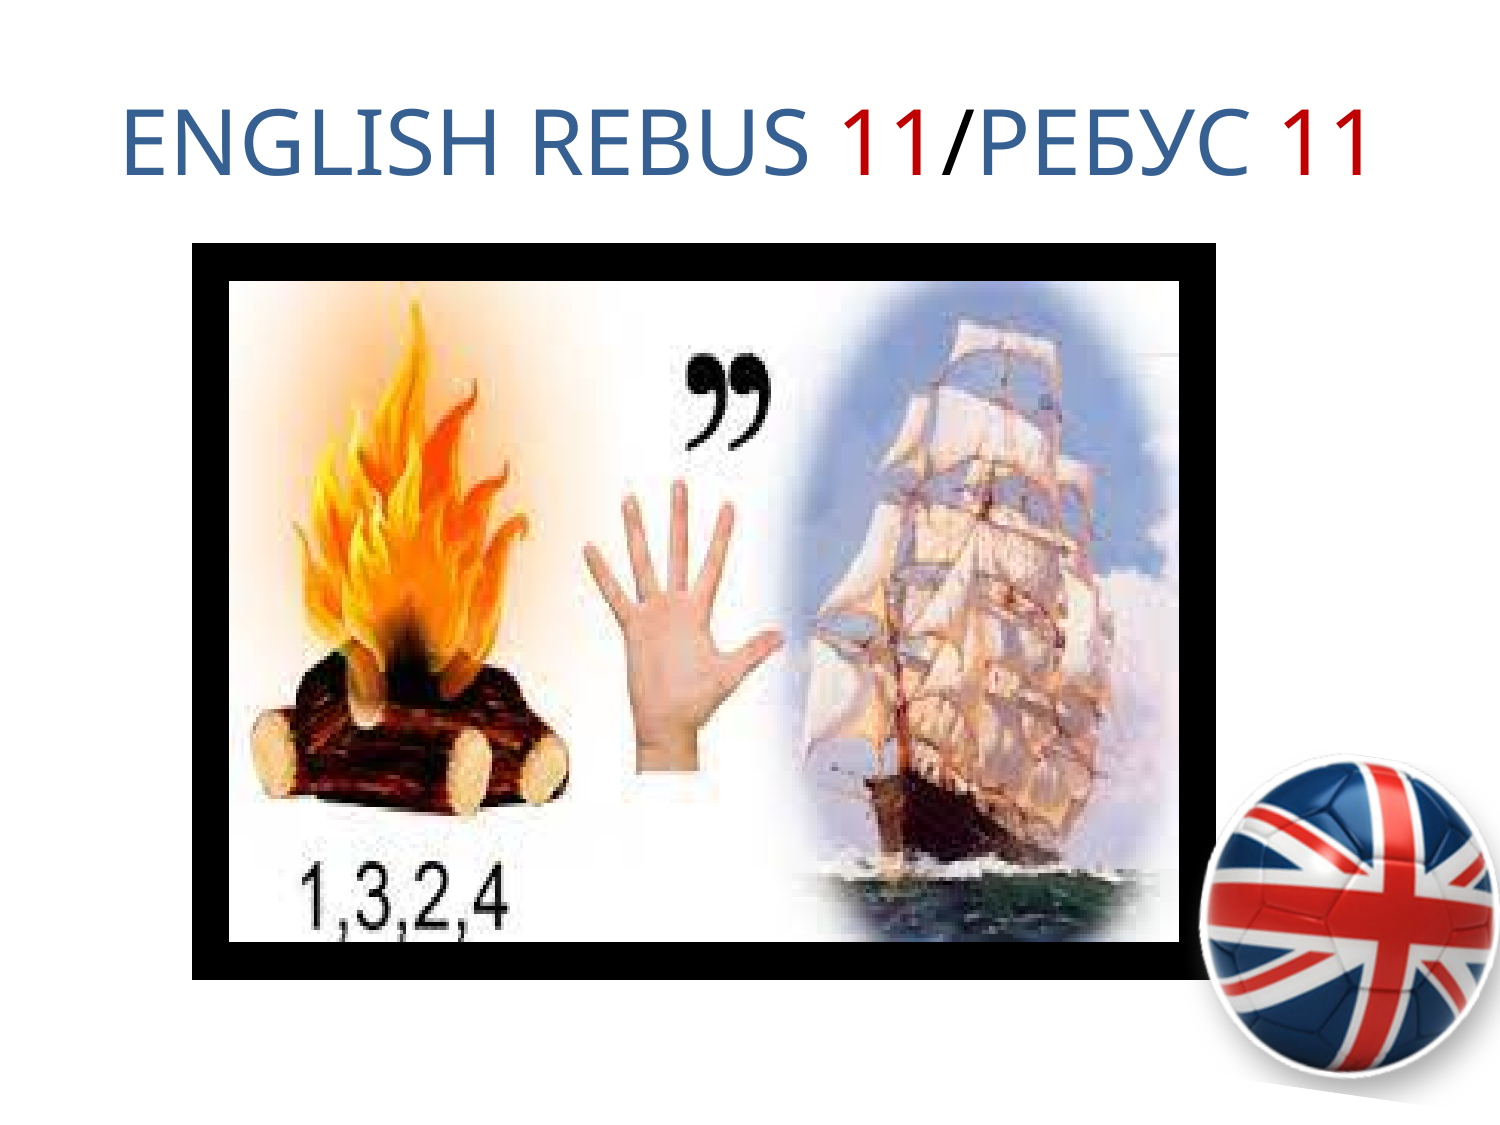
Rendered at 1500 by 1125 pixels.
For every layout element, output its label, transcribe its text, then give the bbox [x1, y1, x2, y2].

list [228, 280, 1179, 943]
title ENGLISH REBUS 11/РЕБУС 11 [75, 45, 1425, 233]
picture [1153, 732, 1500, 1117]
